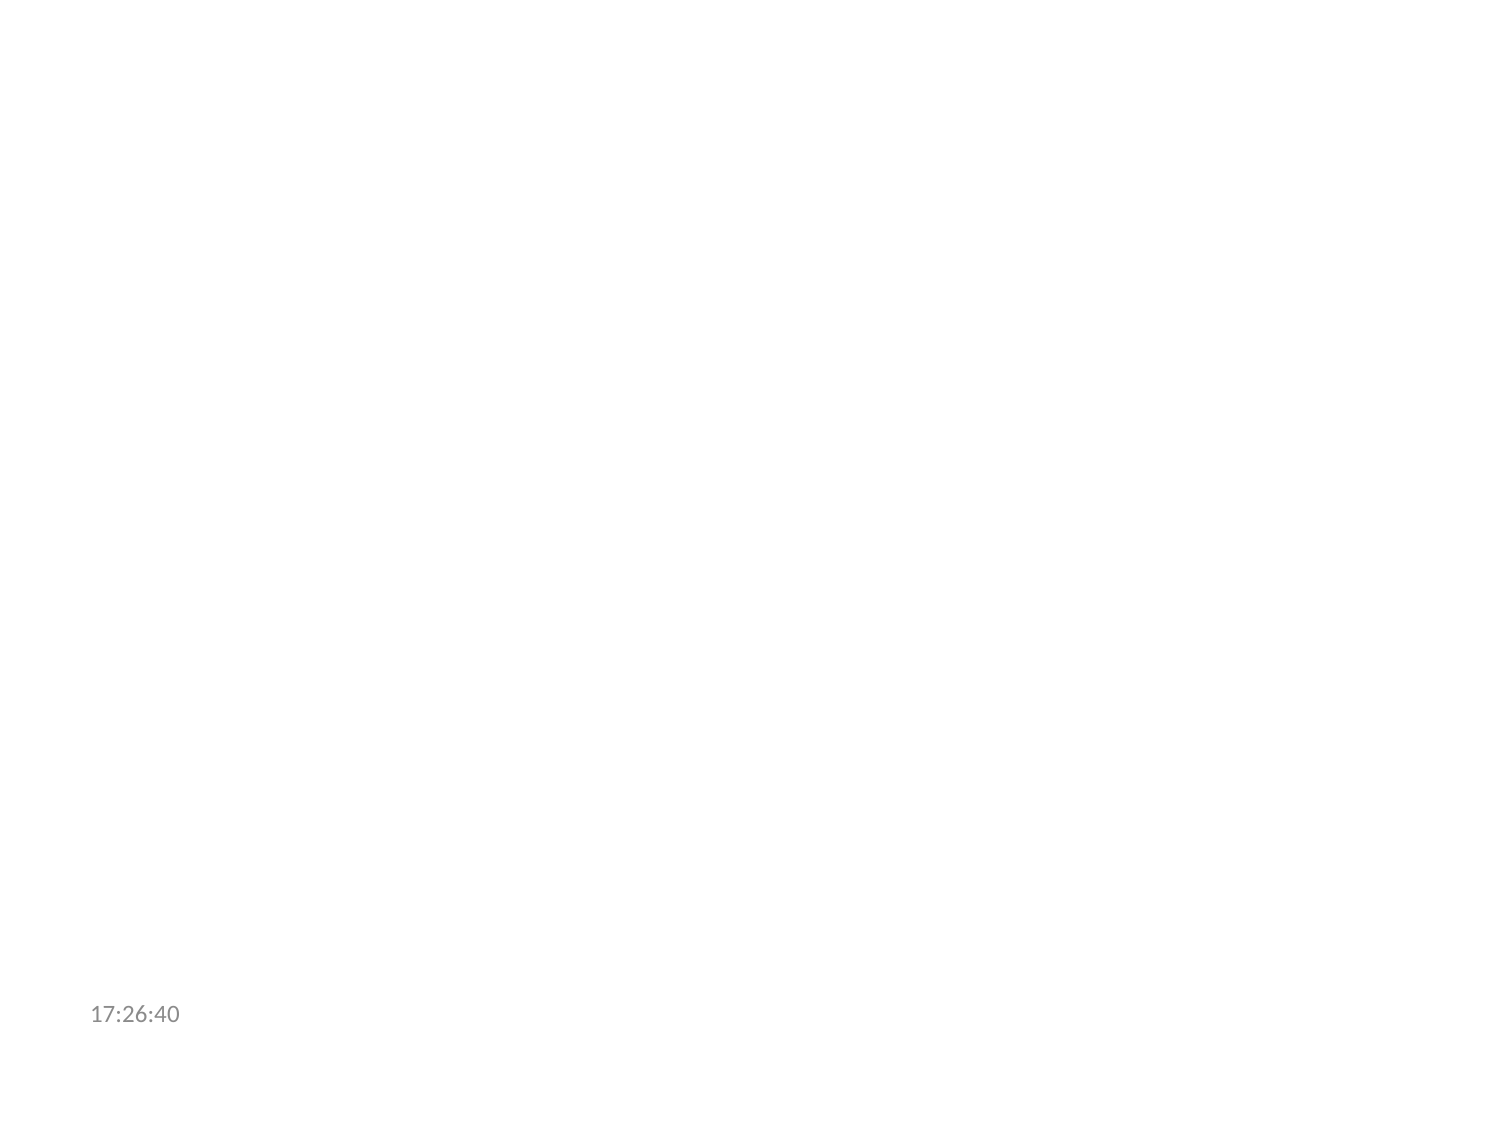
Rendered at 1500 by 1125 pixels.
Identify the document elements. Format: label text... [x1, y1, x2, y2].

text_box 15:35:09 [75, 982, 425, 1043]
